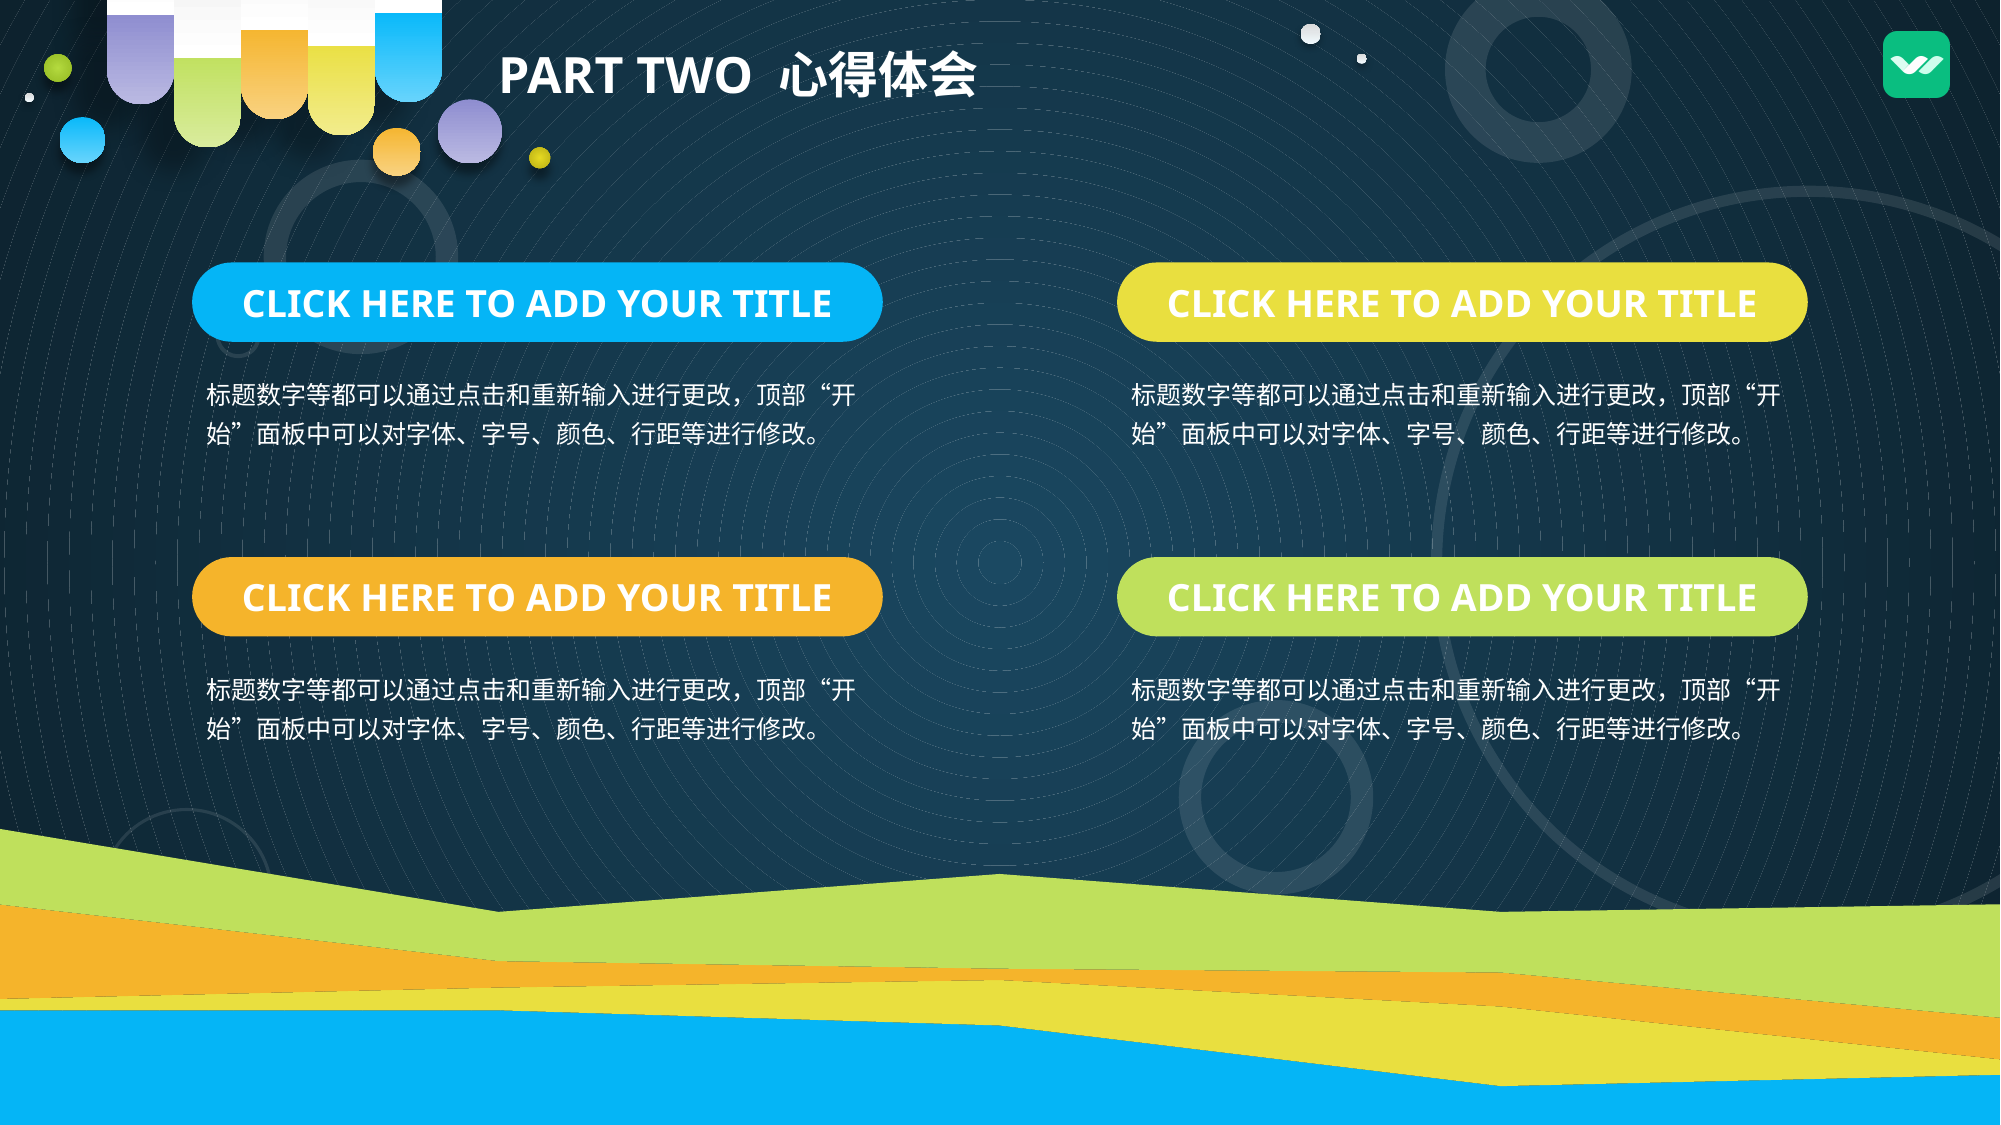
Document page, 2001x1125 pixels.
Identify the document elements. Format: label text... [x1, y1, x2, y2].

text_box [192, 557, 883, 637]
list PART TWO 心得体会 [482, 33, 1358, 122]
chart [0, 764, 2000, 1125]
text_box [1117, 262, 1808, 342]
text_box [192, 262, 883, 342]
text_box 标题数字等都可以通过点击和重新输入进行更改，顶部“开始”面板中可以对字体、字号、颜色、行距等进行修改。 [192, 657, 883, 751]
text_box 标题数字等都可以通过点击和重新输入进行更改，顶部“开始”面板中可以对字体、字号、颜色、行距等进行修改。 [1117, 363, 1808, 456]
text_box 标题数字等都可以通过点击和重新输入进行更改，顶部“开始”面板中可以对字体、字号、颜色、行距等进行修改。 [1117, 657, 1808, 751]
picture [1883, 31, 1950, 98]
text_box 标题数字等都可以通过点击和重新输入进行更改，顶部“开始”面板中可以对字体、字号、颜色、行距等进行修改。 [192, 363, 883, 456]
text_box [1117, 557, 1808, 637]
